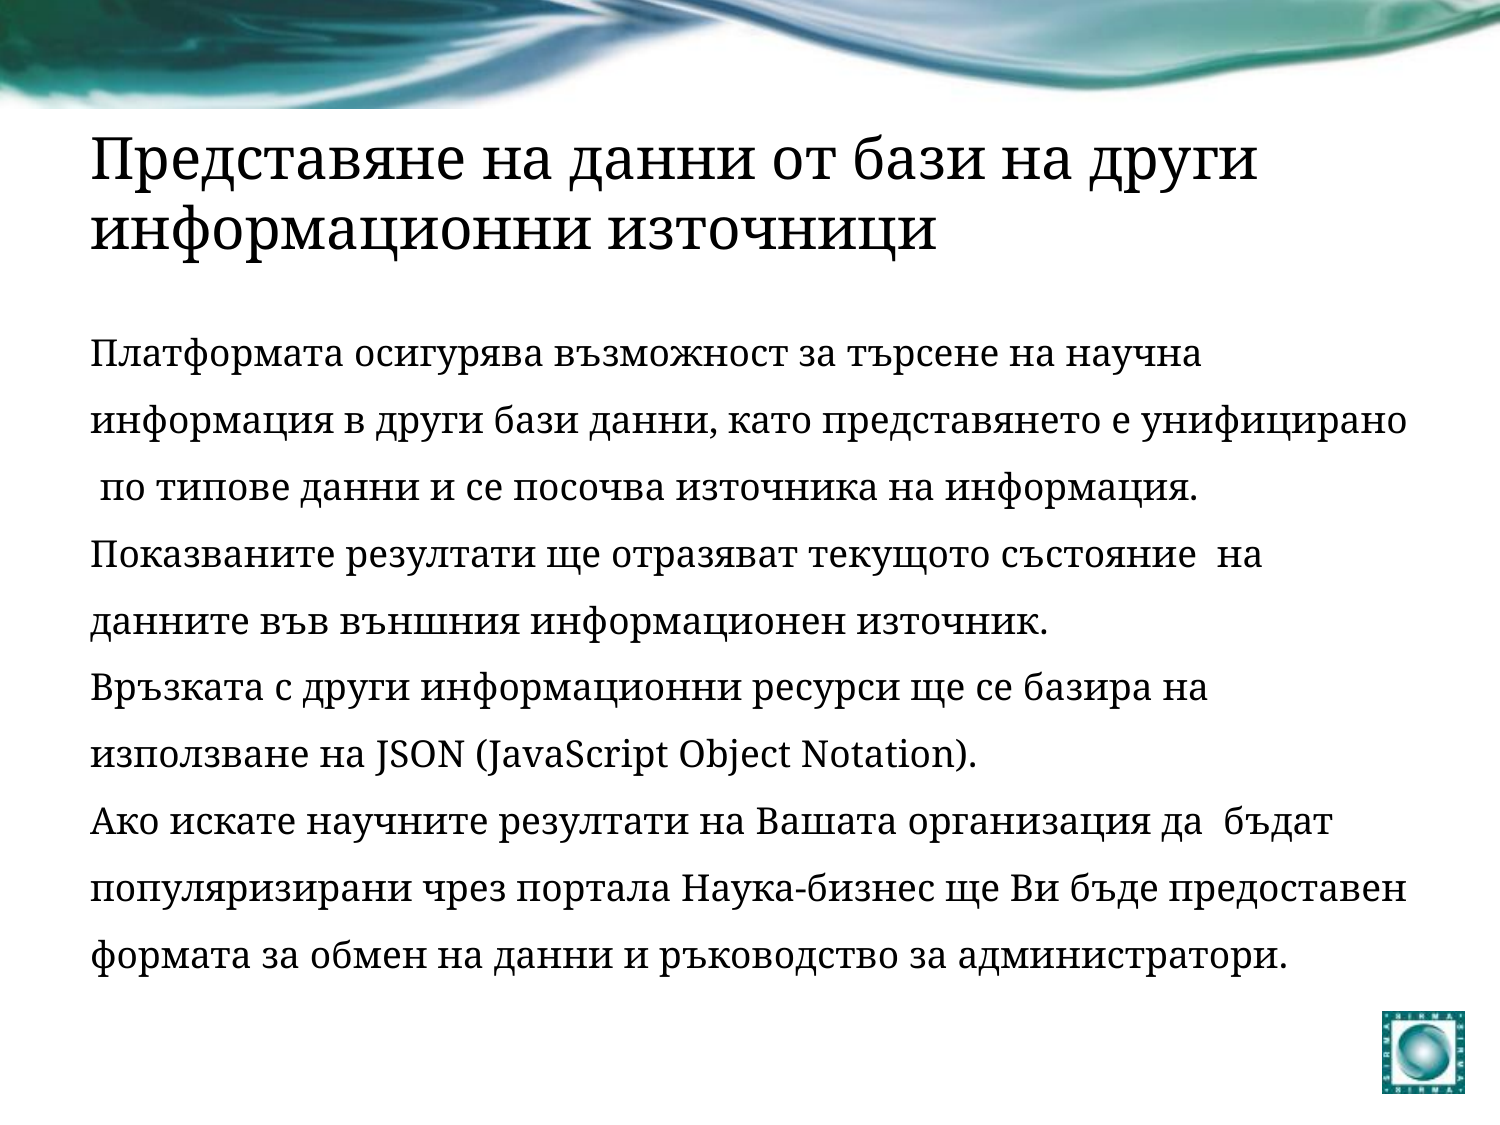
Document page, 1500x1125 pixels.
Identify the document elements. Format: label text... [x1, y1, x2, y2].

picture [0, 0, 1500, 109]
picture [1381, 1011, 1465, 1094]
title Представяне на данни от бази на други информационни източници [75, 113, 1412, 299]
list Платформата осигурява възможност за търсене на научна информация в други бази данни, като представянето е унифицирано по типове данни и се посочва източника на информация. Показваните резултати ще отразяват текущото състояние на данните във външния информационен източник. Връзката с други информационни ресурси ще се базира на използване на JSON (JavaScript Object Notation). Ако искате научните резултати на Вашата организация да бъдат популяризирани чрез портала Наука-бизнес ще Ви бъде предоставен формата за обмен на данни и ръководство за администратори. [75, 299, 1425, 1005]
